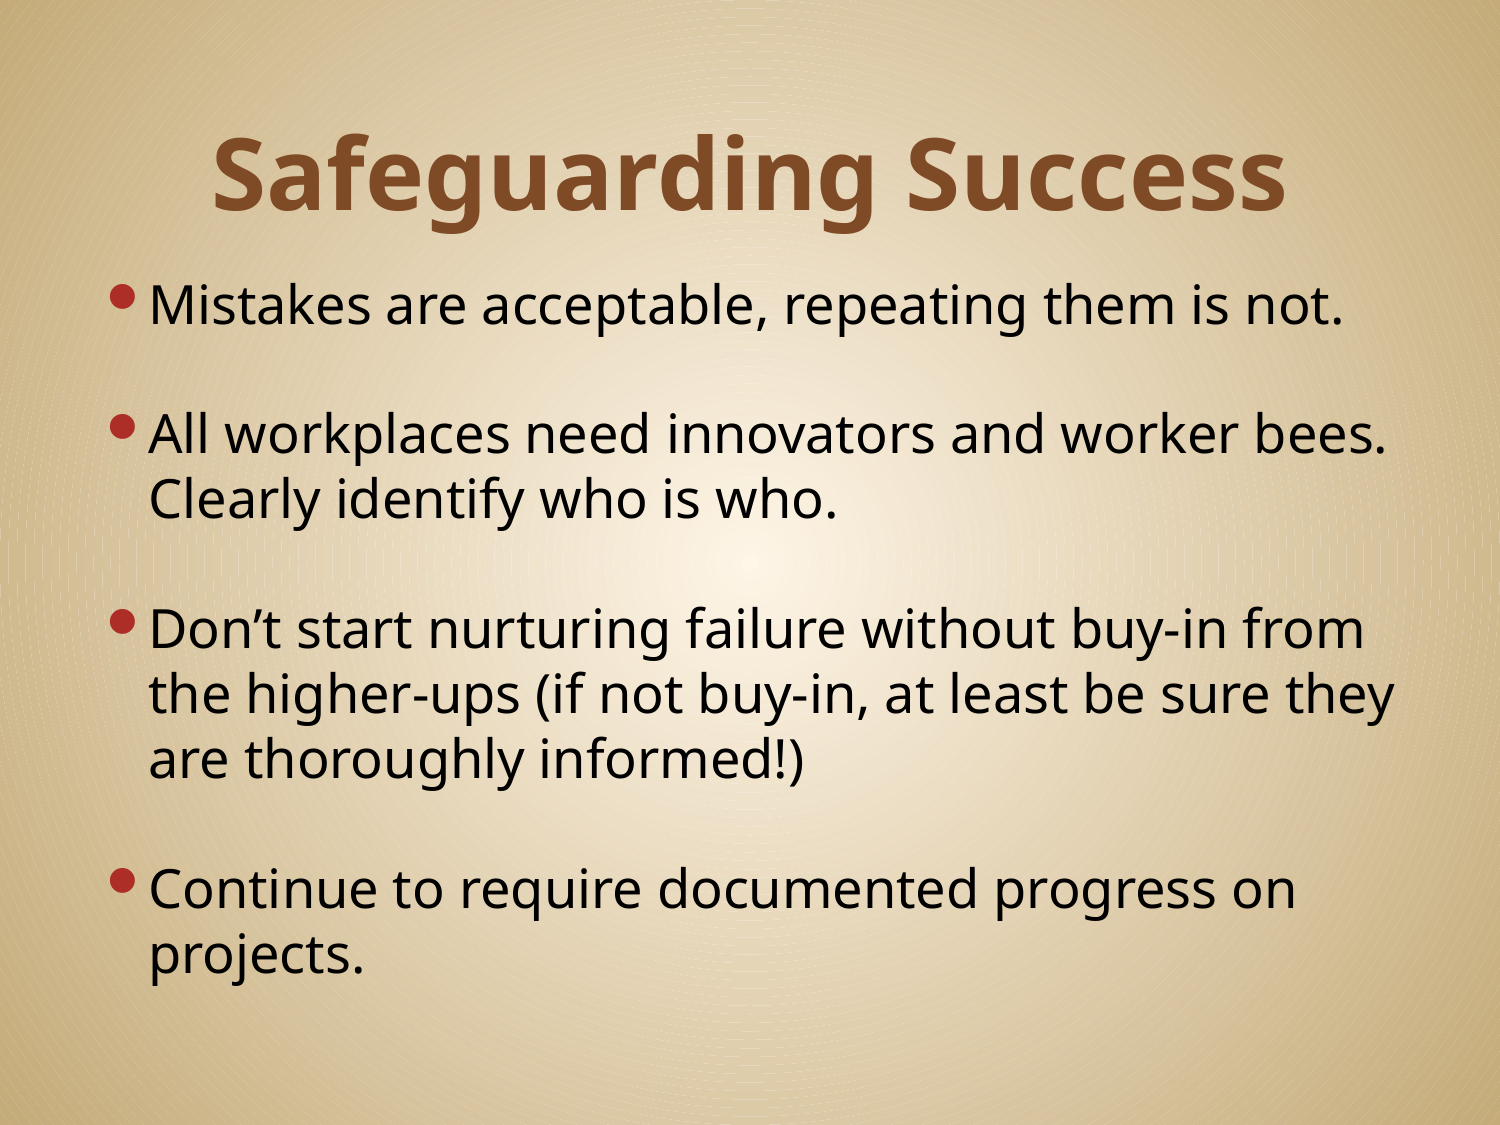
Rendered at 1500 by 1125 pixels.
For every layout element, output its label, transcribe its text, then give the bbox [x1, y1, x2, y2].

list Mistakes are acceptable, repeating them is not. All workplaces need innovators and worker bees. Clearly identify who is who. Don’t start nurturing failure without buy-in from the higher-ups (if not buy-in, at least be sure they are thoroughly informed!) Continue to require documented progress on projects. [74, 262, 1426, 1006]
title Safeguarding Success [75, 50, 1425, 238]
